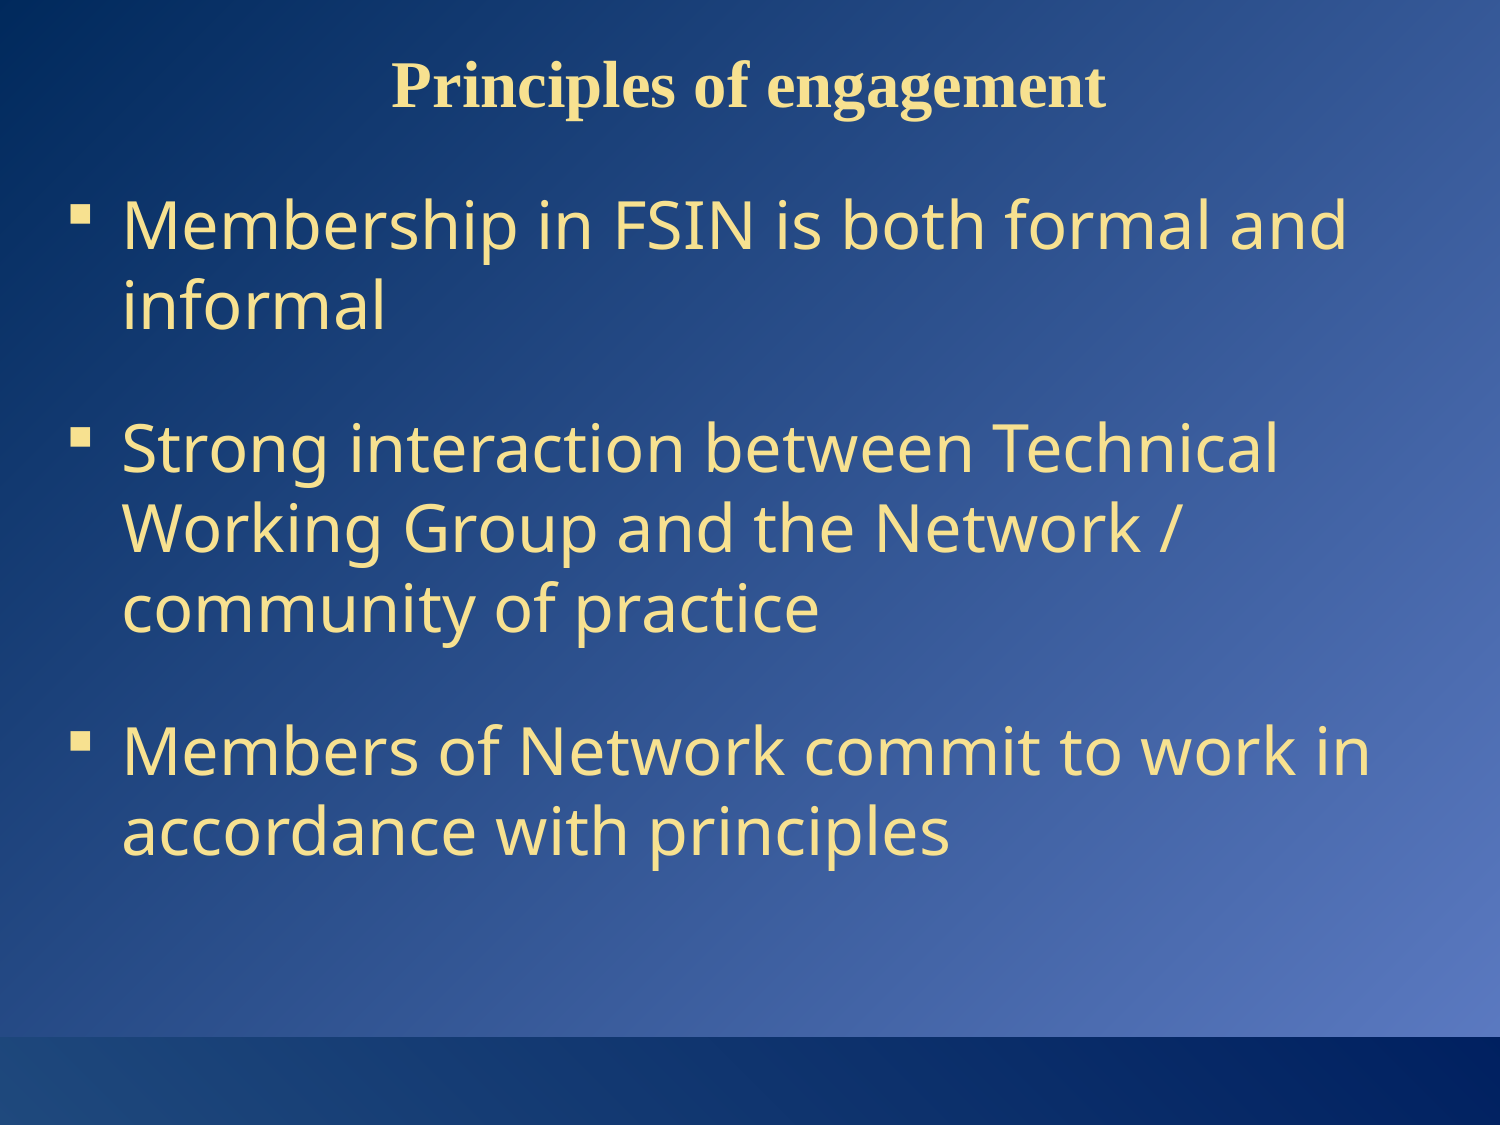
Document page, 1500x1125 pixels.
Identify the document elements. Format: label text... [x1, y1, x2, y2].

list Membership in FSIN is both formal and informal Strong interaction between Technical Working Group and the Network / community of practice Members of Network commit to work in accordance with principles [49, 174, 1451, 1013]
title Principles of engagement [49, 24, 1451, 138]
